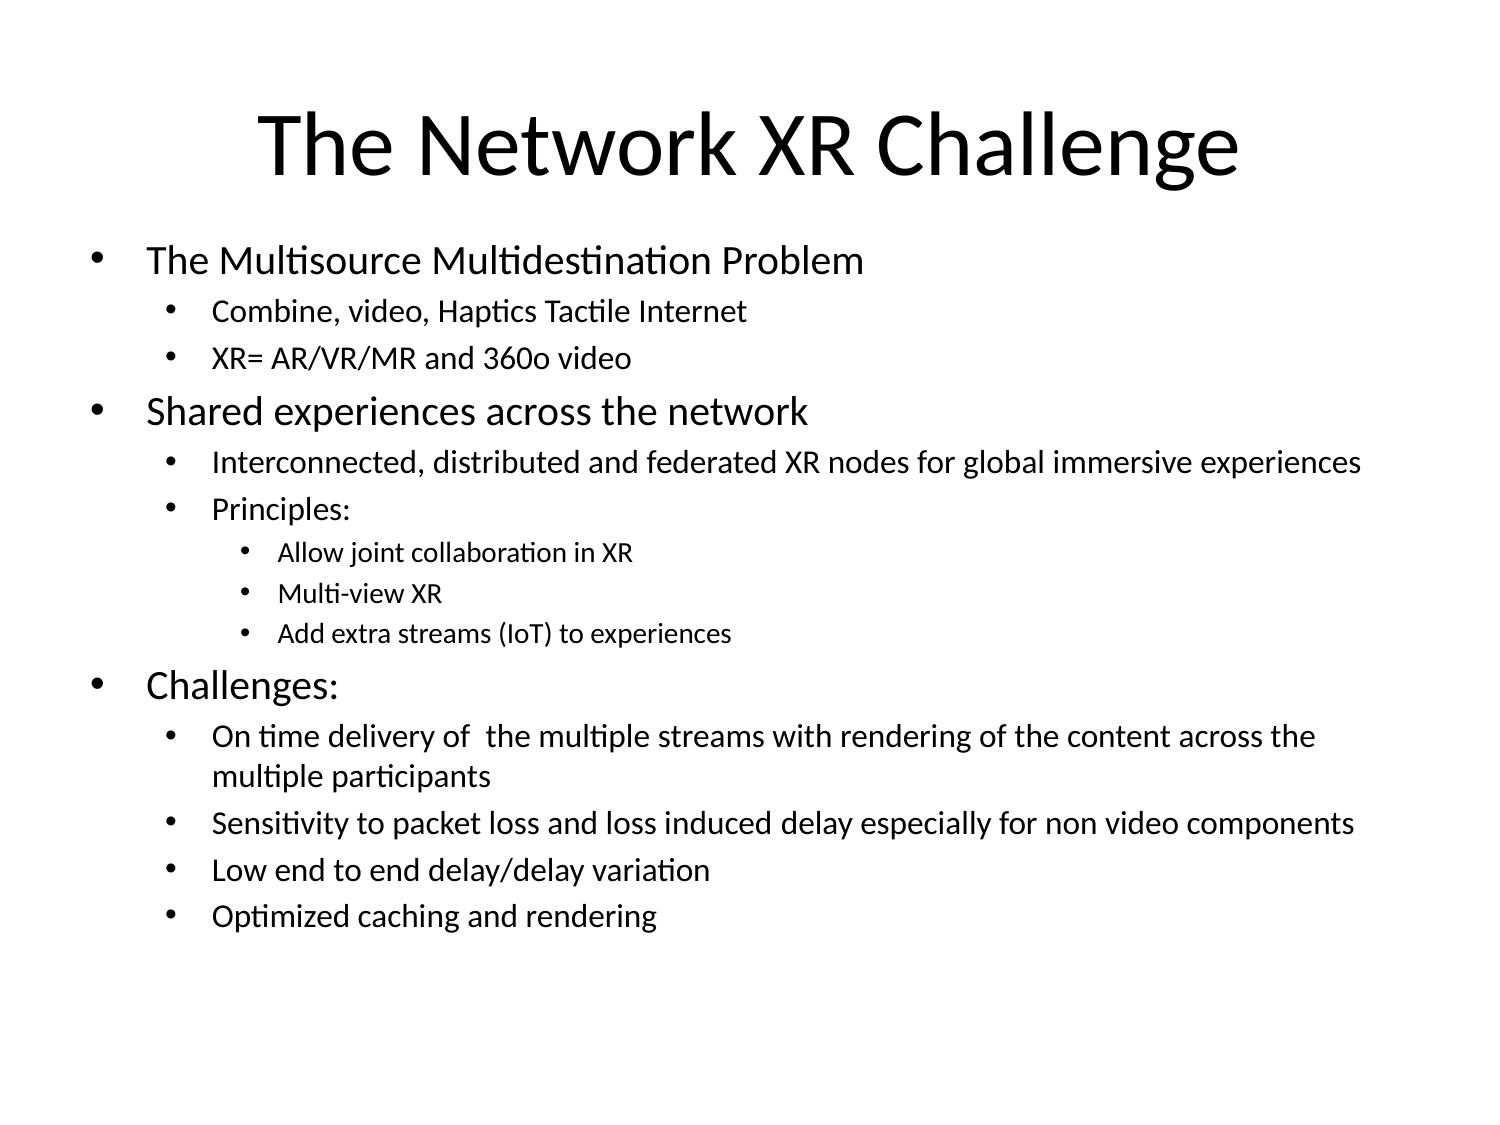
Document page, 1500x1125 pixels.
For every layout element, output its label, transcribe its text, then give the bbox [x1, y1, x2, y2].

list The Multisource Multidestination Problem Combine, video, Haptics Tactile Internet XR= AR/VR/MR and 360o video Shared experiences across the network Interconnected, distributed and federated XR nodes for global immersive experiences Principles: Allow joint collaboration in XR Multi-view XR Add extra streams (IoT) to experiences Challenges: On time delivery of the multiple streams with rendering of the content across the multiple participants Sensitivity to packet loss and loss induced delay especially for non video components Low end to end delay/delay variation Optimized caching and rendering [75, 224, 1425, 968]
title The Network XR Challenge [75, 45, 1425, 224]
